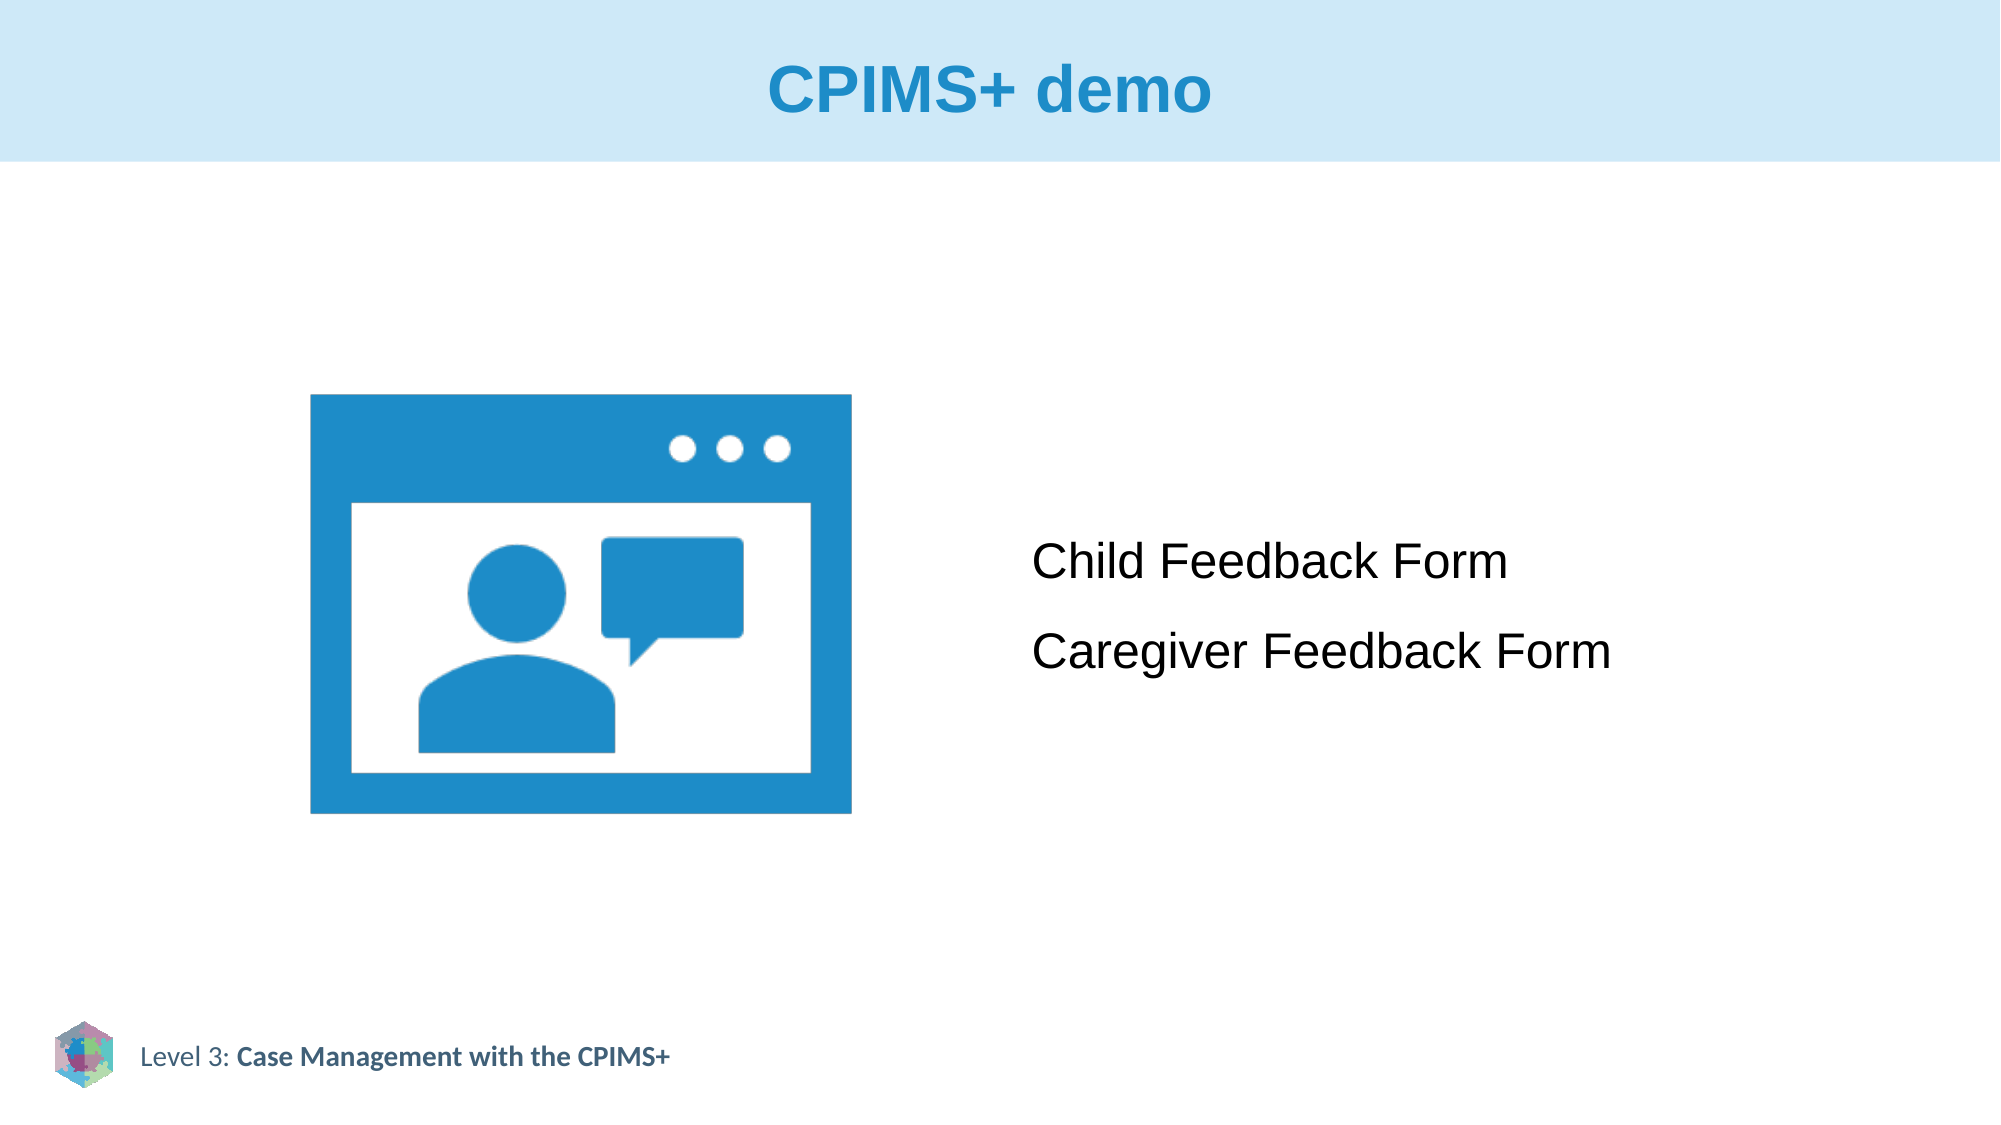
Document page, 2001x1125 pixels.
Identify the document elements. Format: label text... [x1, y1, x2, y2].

picture [256, 280, 906, 929]
title CPIMS+ demo [137, 19, 1863, 163]
picture [55, 1021, 113, 1088]
text_box Child Feedback Form Caregiver Feedback Form [1016, 517, 1696, 686]
